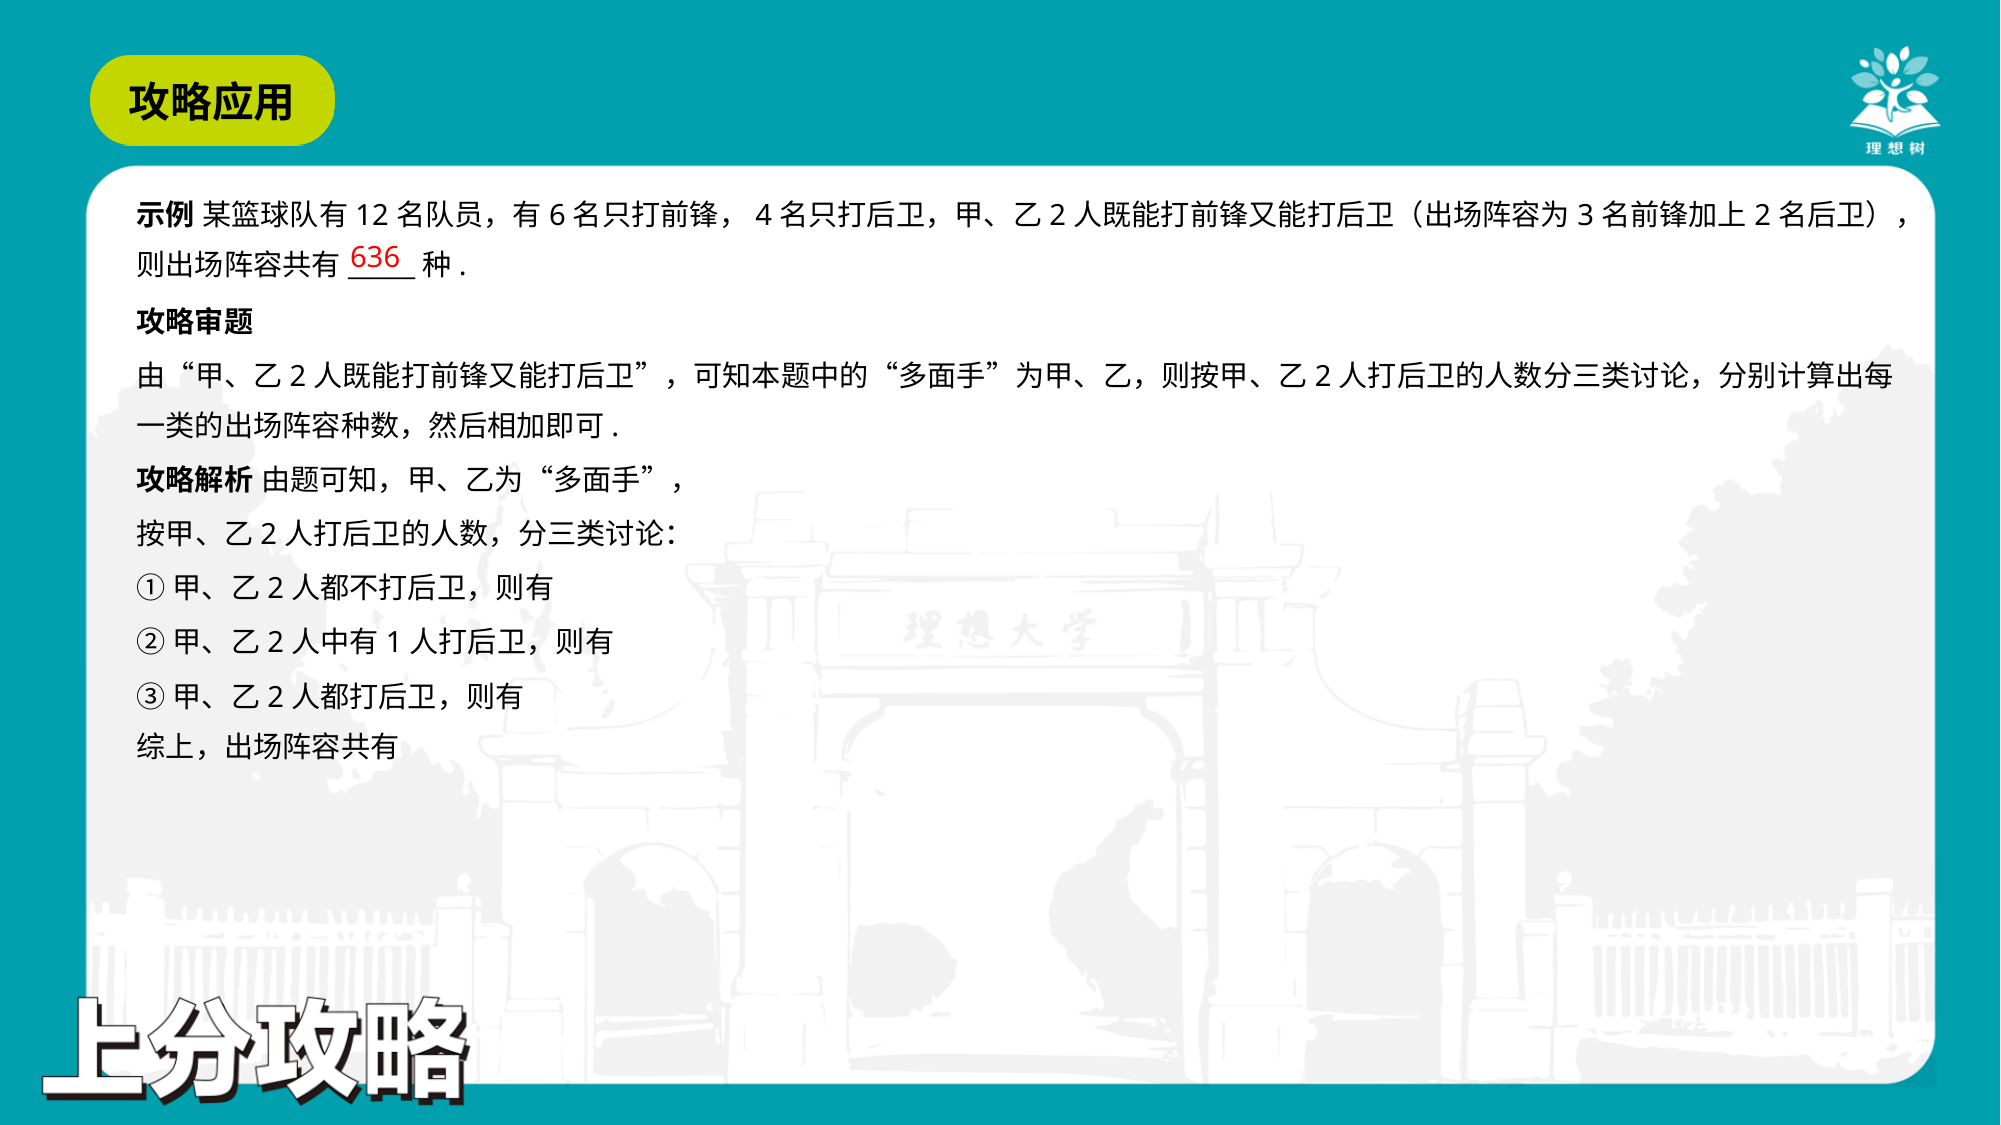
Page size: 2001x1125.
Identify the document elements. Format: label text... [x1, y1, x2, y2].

text_box 攻略审题 由“甲、乙2人既能打前锋又能打后卫”，可知本题中的“多面手”为甲、乙，则按甲、乙2人打后卫的人数分三类讨论，分别计算出每 一类的出场阵容种数，然后相加即可. [136, 283, 1865, 437]
text_box 636 [342, 223, 408, 268]
text_box 示例 某篮球队有12名队员，有6名只打前锋，4名只打后卫，甲、乙2人既能打前锋又能打后卫（出场阵容为3名前锋加上2名后卫）， 则出场阵容共有_____种. [136, 177, 1865, 276]
picture [0, 0, 2000, 1125]
